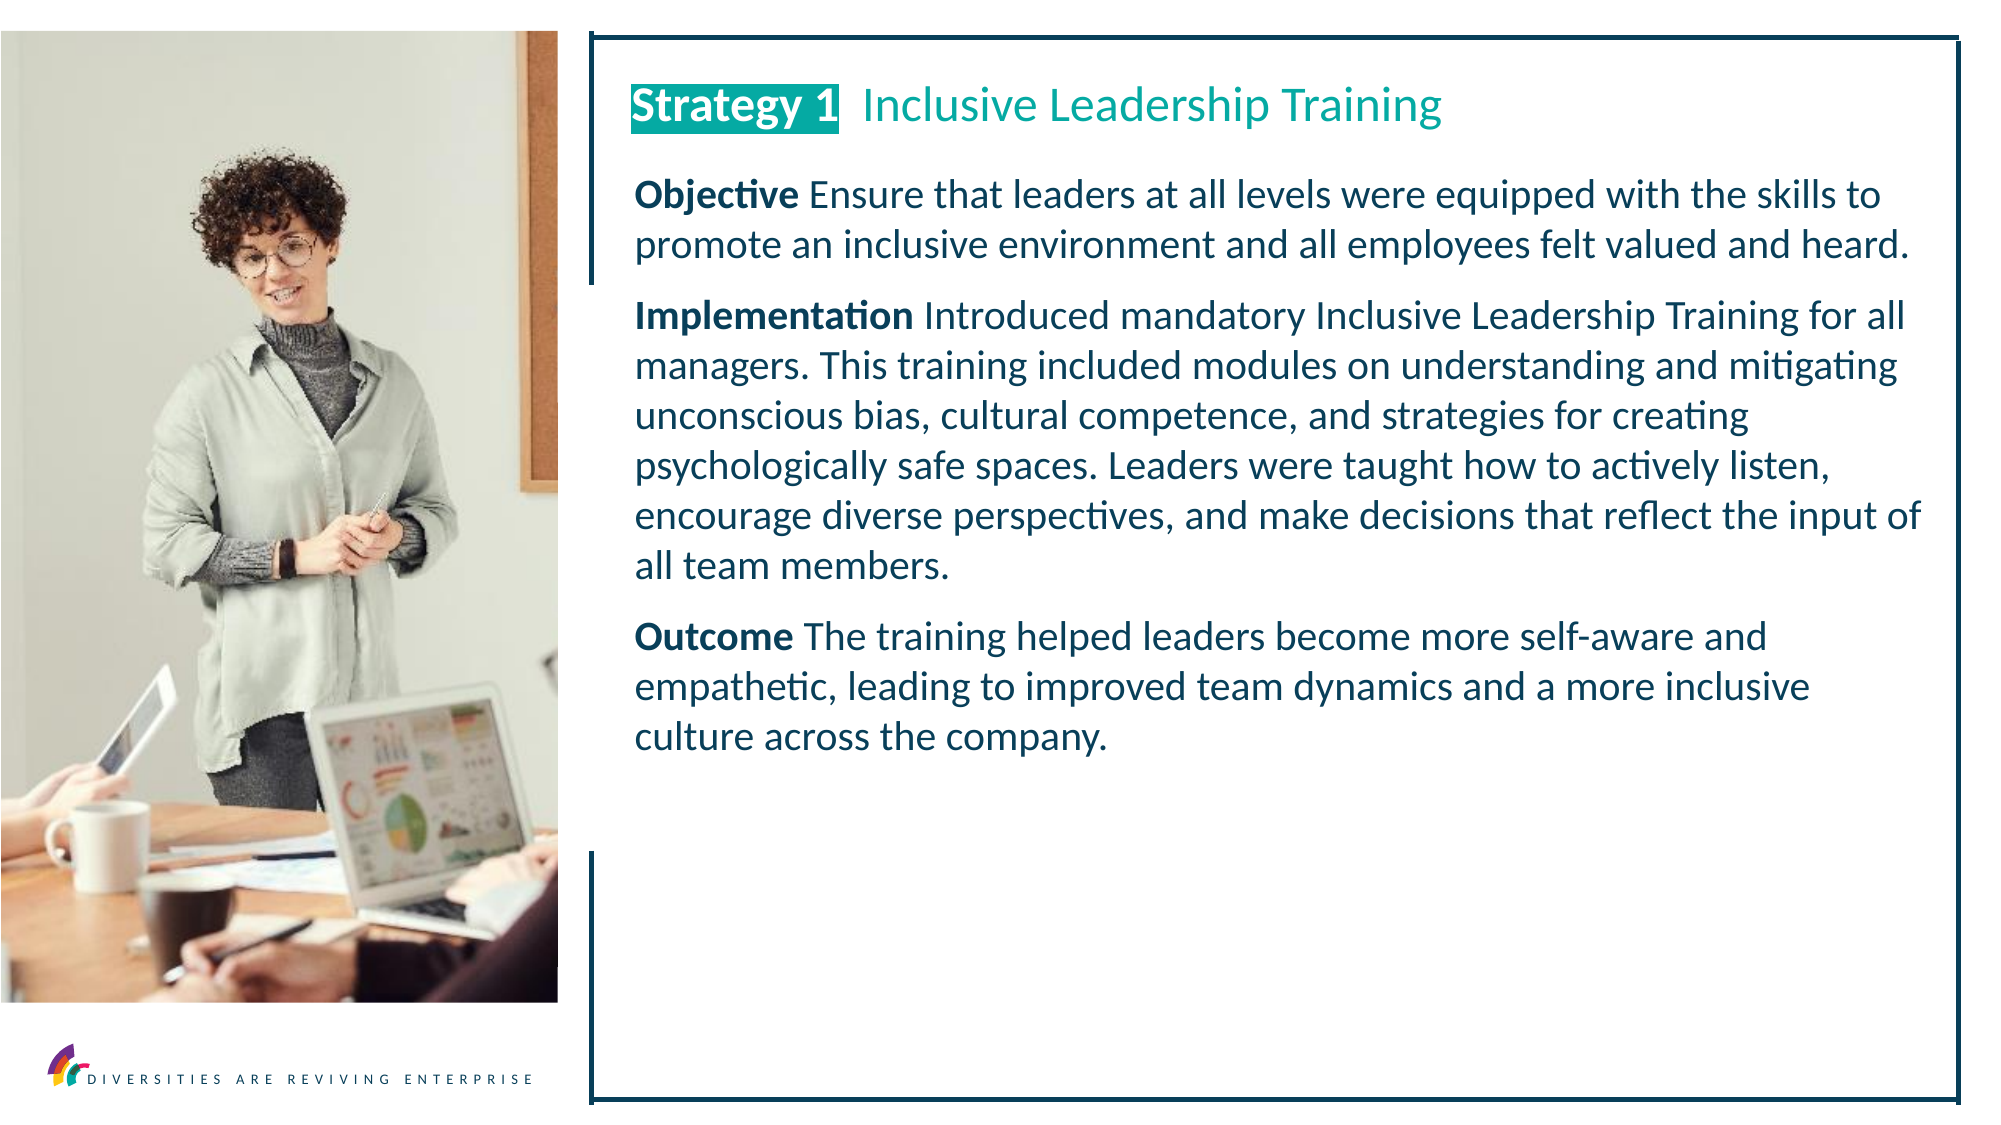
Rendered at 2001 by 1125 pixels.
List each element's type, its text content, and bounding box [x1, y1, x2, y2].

picture [1, 30, 558, 1003]
list Strategy 1 Inclusive Leadership Training [616, 63, 1918, 120]
list Objective Ensure that leaders at all levels were equipped with the skills to promote an inclusive environment and all employees felt valued and heard. Implementation Introduced mandatory Inclusive Leadership Training for all managers. This training included modules on understanding and mitigating unconscious bias, cultural competence, and strategies for creating psychologically safe spaces. Leaders were taught how to actively listen, encourage diverse perspectives, and make decisions that reflect the input of all team members. Outcome The training helped leaders become more self-aware and empathetic, leading to improved team dynamics and a more inclusive culture across the company. [619, 159, 1943, 324]
